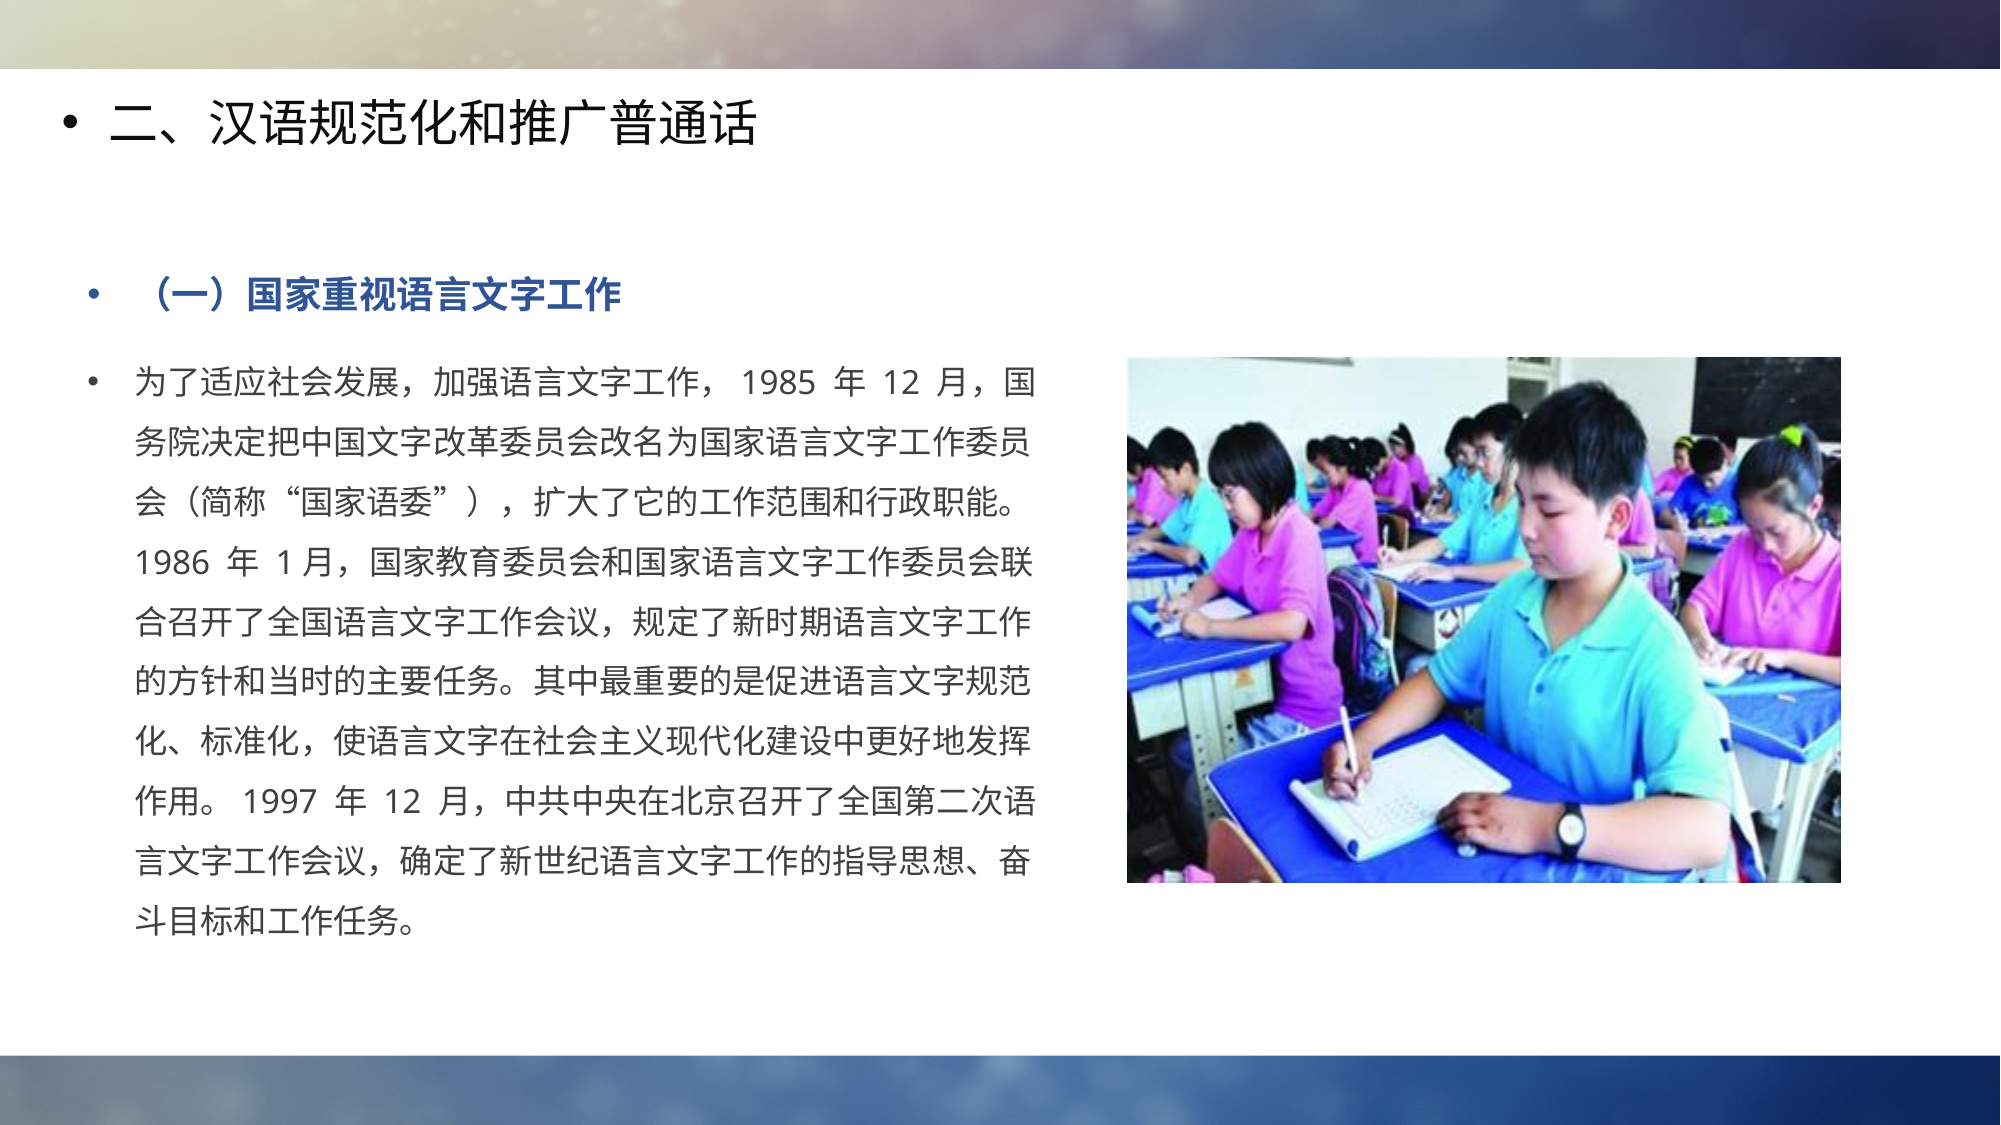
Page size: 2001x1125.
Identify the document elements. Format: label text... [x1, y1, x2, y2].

picture [0, 0, 2000, 69]
text_box 二、汉语规范化和推广普通话 [46, 84, 843, 160]
picture [0, 1056, 2000, 1125]
picture [1127, 357, 1841, 883]
text_box （一）国家重视语言文字工作 为了适应社会发展，加强语言文字工作，1985 年 12 月，国务院决定把中国文字改革委员会改名为国家语言文字工作委员会（简称“国家语委”），扩大了它的工作范围和行政职能。1986 年 1月，国家教育委员会和国家语言文字工作委员会联合召开了全国语言文字工作会议，规定了新时期语言文字工作的方针和当时的主要任务。其中最重要的是促进语言文字规范化、标准化，使语言文字在社会主义现代化建设中更好地发挥作用。1997 年 12 月，中共中央在北京召开了全国第二次语言文字工作会议，确定了新世纪语言文字工作的指导思想、奋斗目标和工作任务。 [72, 241, 1062, 948]
